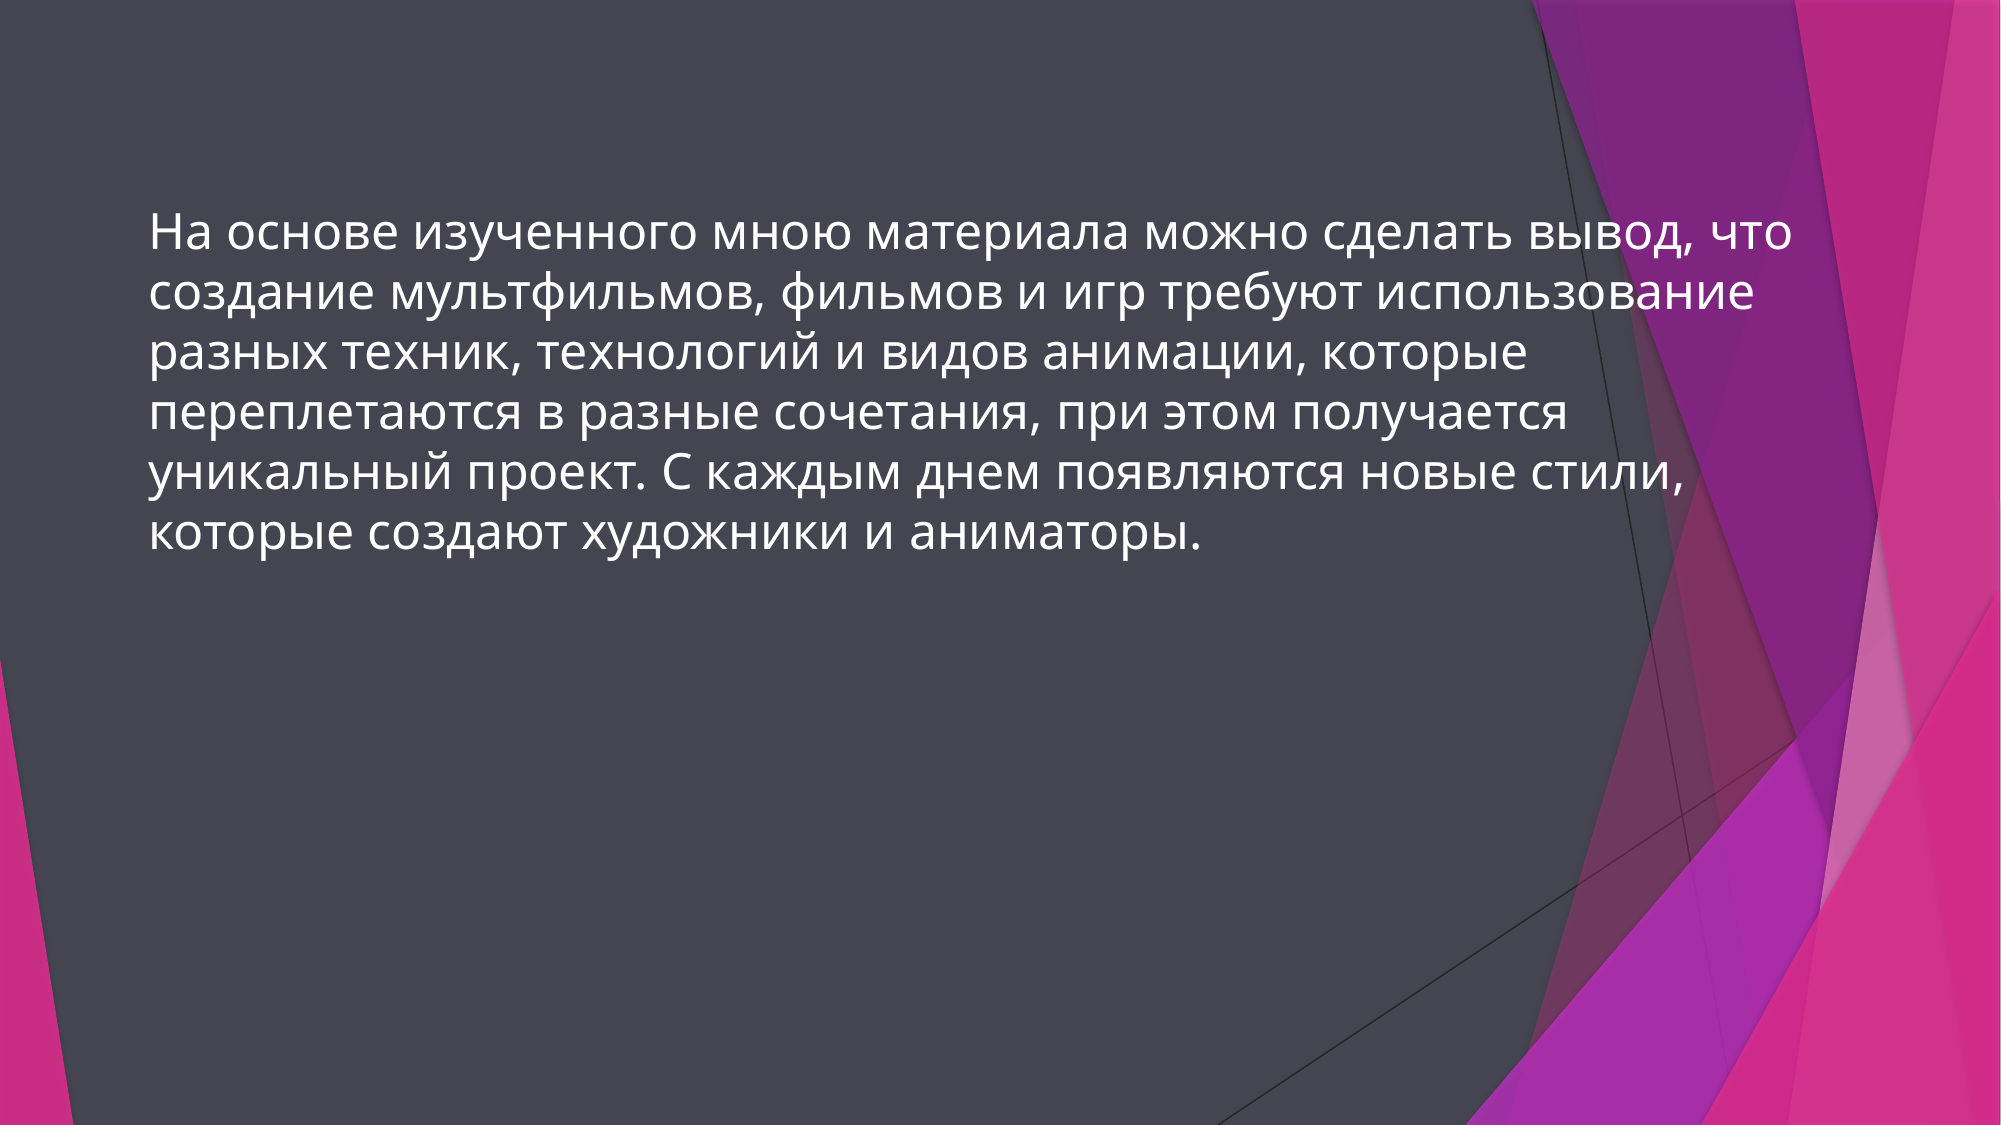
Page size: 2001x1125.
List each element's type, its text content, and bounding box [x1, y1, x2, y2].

text_box [276, 97, 1913, 193]
text_box На основе изученного мною материала можно сделать вывод, что создание мультфильмов, фильмов и игр требуют использование разных техник, технологий и видов анимации, которые переплетаются в разные сочетания, при этом получается уникальный проект. С каждым днем появляются новые стили, которые создают художники и аниматоры. [133, 192, 1841, 673]
